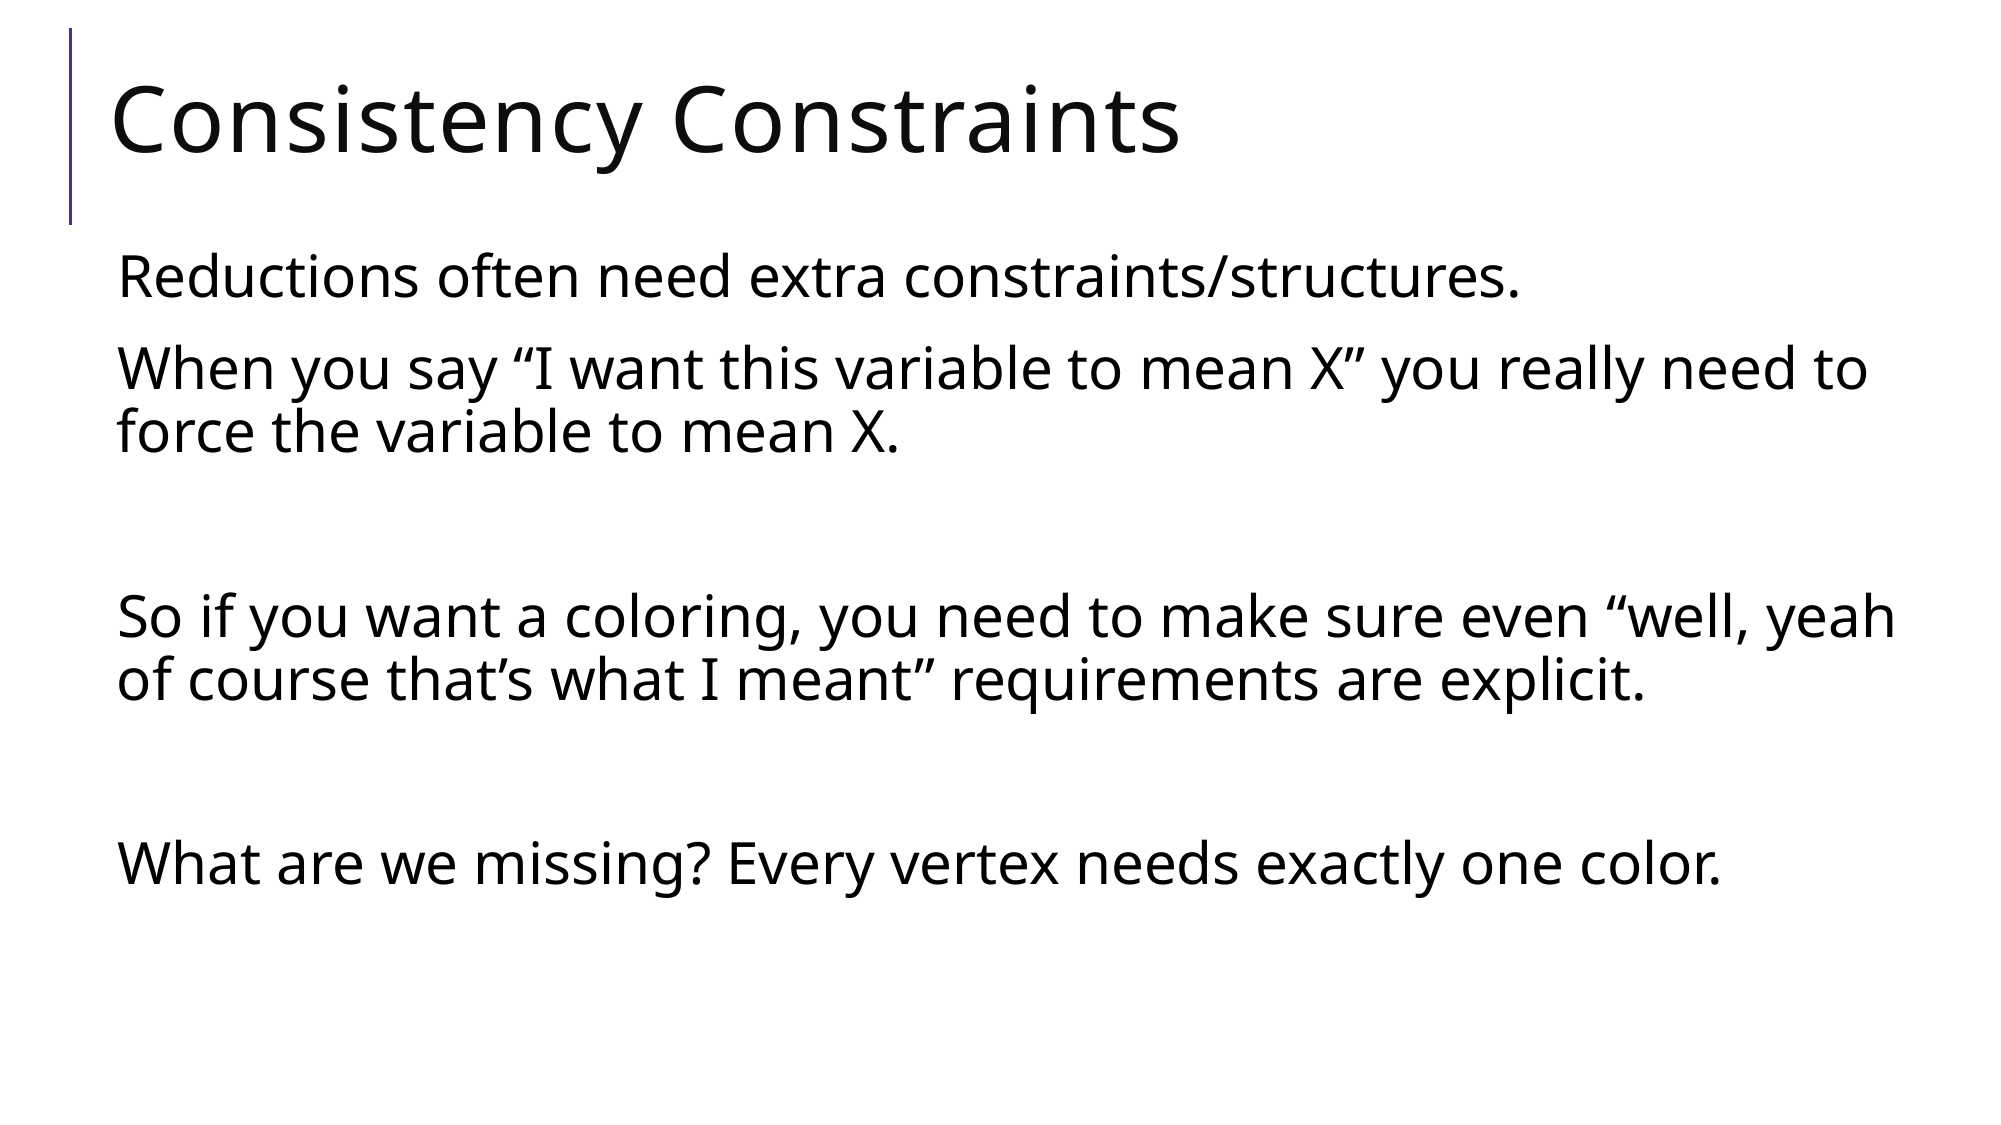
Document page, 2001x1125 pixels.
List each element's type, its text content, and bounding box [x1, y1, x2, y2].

title Consistency Constraints [94, 43, 1930, 210]
list Reductions often need extra constraints/structures. When you say “I want this variable to mean X” you really need to force the variable to mean X. So if you want a coloring, you need to make sure even “well, yeah of course that’s what I meant” requirements are explicit. What are we missing? Every vertex needs exactly one color. [94, 240, 1930, 1035]
